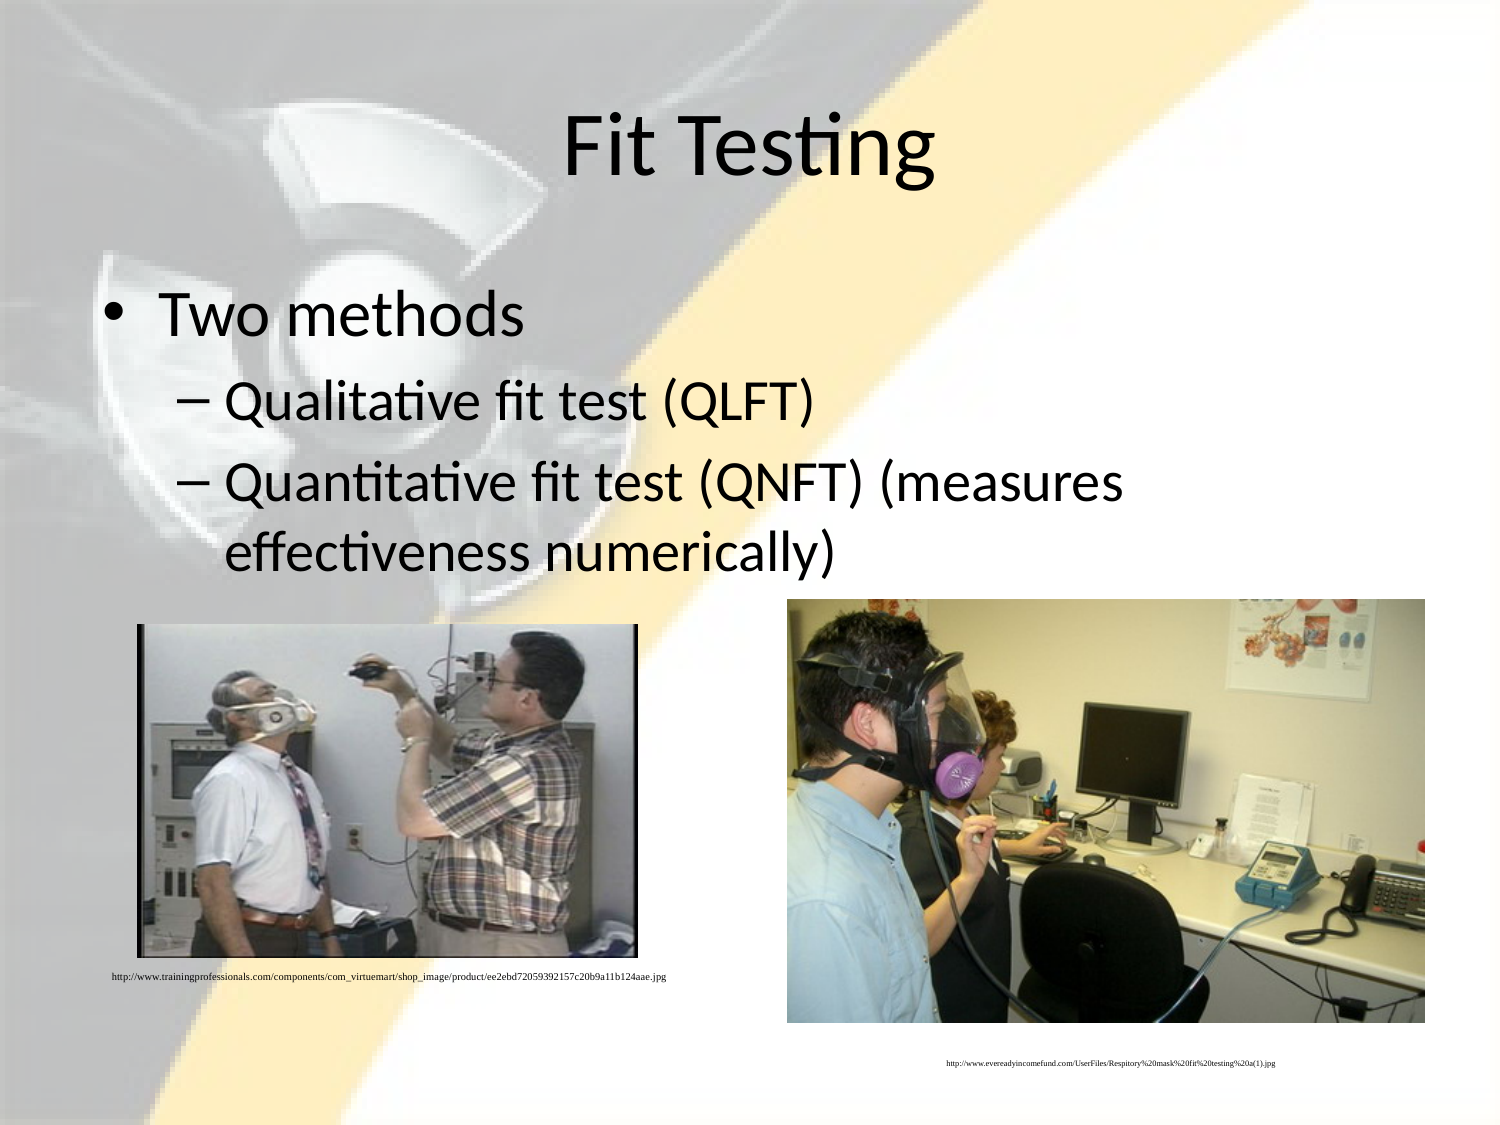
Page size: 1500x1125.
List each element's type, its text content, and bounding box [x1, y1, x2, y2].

title Fit Testing [75, 45, 1425, 233]
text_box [787, 599, 1426, 1076]
list Two methods Qualitative fit test (QLFT) Quantitative fit test (QNFT) (measures effectiveness numerically) [87, 262, 1363, 938]
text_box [99, 624, 681, 991]
